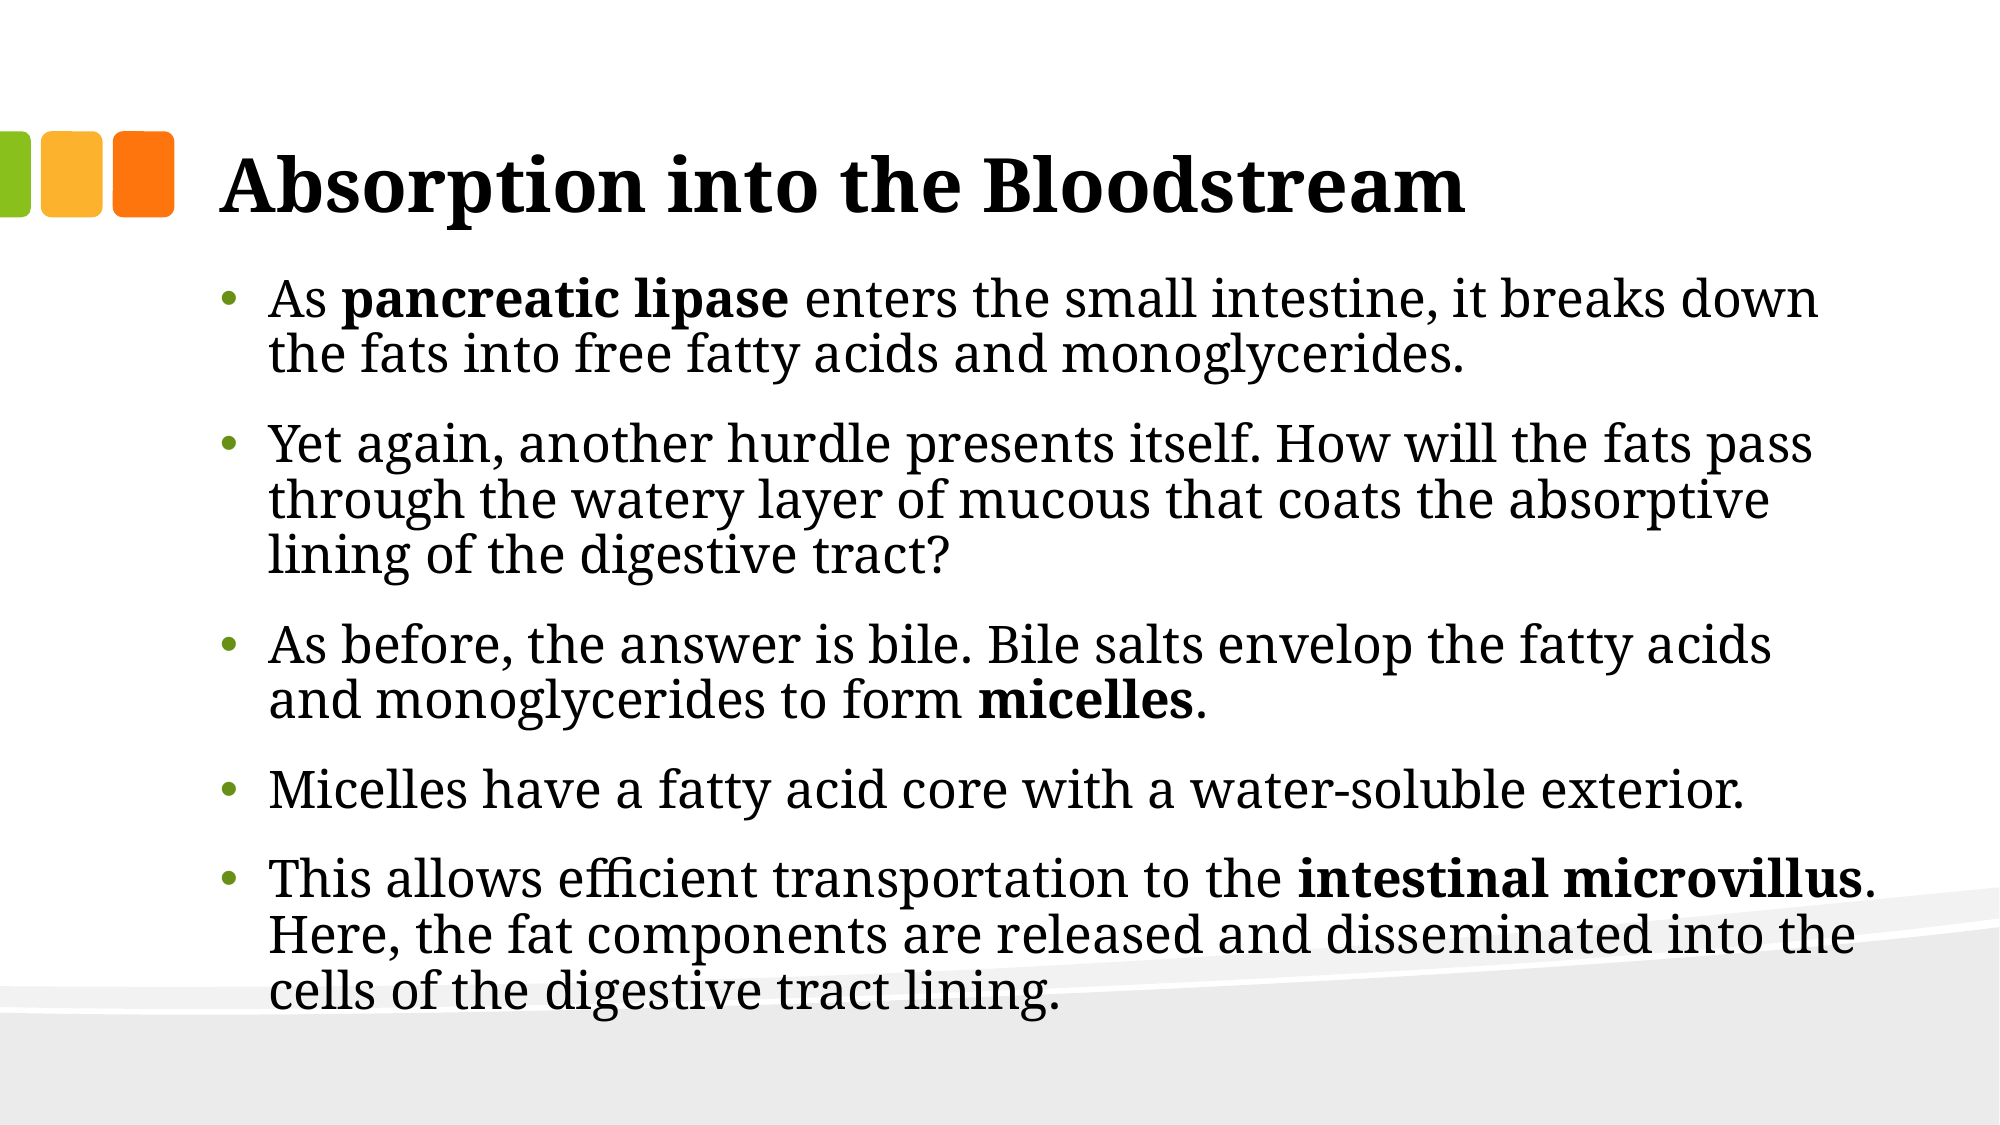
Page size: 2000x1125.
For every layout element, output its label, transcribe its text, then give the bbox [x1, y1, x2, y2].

list As pancreatic lipase enters the small intestine, it breaks down the fats into free fatty acids and monoglycerides. Yet again, another hurdle presents itself. How will the fats pass through the watery layer of mucous that coats the absorptive lining of the digestive tract? As before, the answer is bile. Bile salts envelop the fatty acids and monoglycerides to form micelles. Micelles have a fatty acid core with a water-soluble exterior. This allows efficient transportation to the intestinal microvillus. Here, the fat components are released and disseminated into the cells of the digestive tract lining. [199, 262, 1900, 1038]
title Absorption into the Bloodstream [199, 24, 1800, 238]
